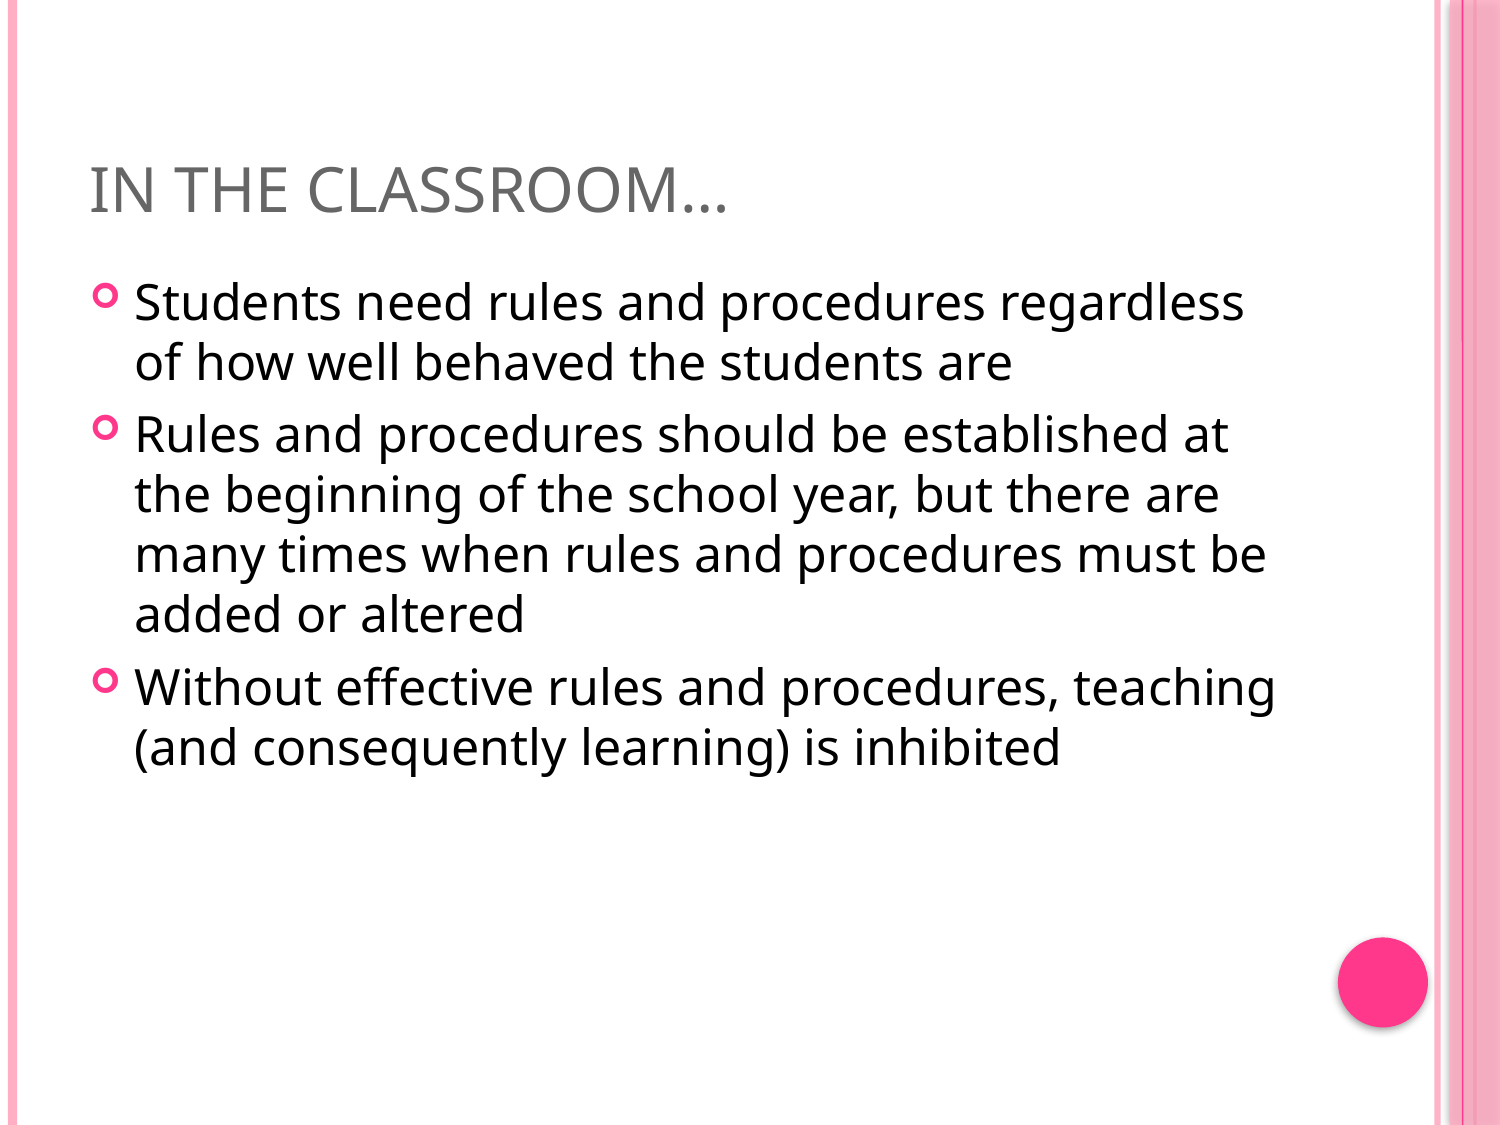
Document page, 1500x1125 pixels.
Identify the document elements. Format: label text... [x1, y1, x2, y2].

list Students need rules and procedures regardless of how well behaved the students are Rules and procedures should be established at the beginning of the school year, but there are many times when rules and procedures must be added or altered Without effective rules and procedures, teaching (and consequently learning) is inhibited [75, 262, 1300, 1062]
title In the classroom… [75, 45, 1300, 233]
